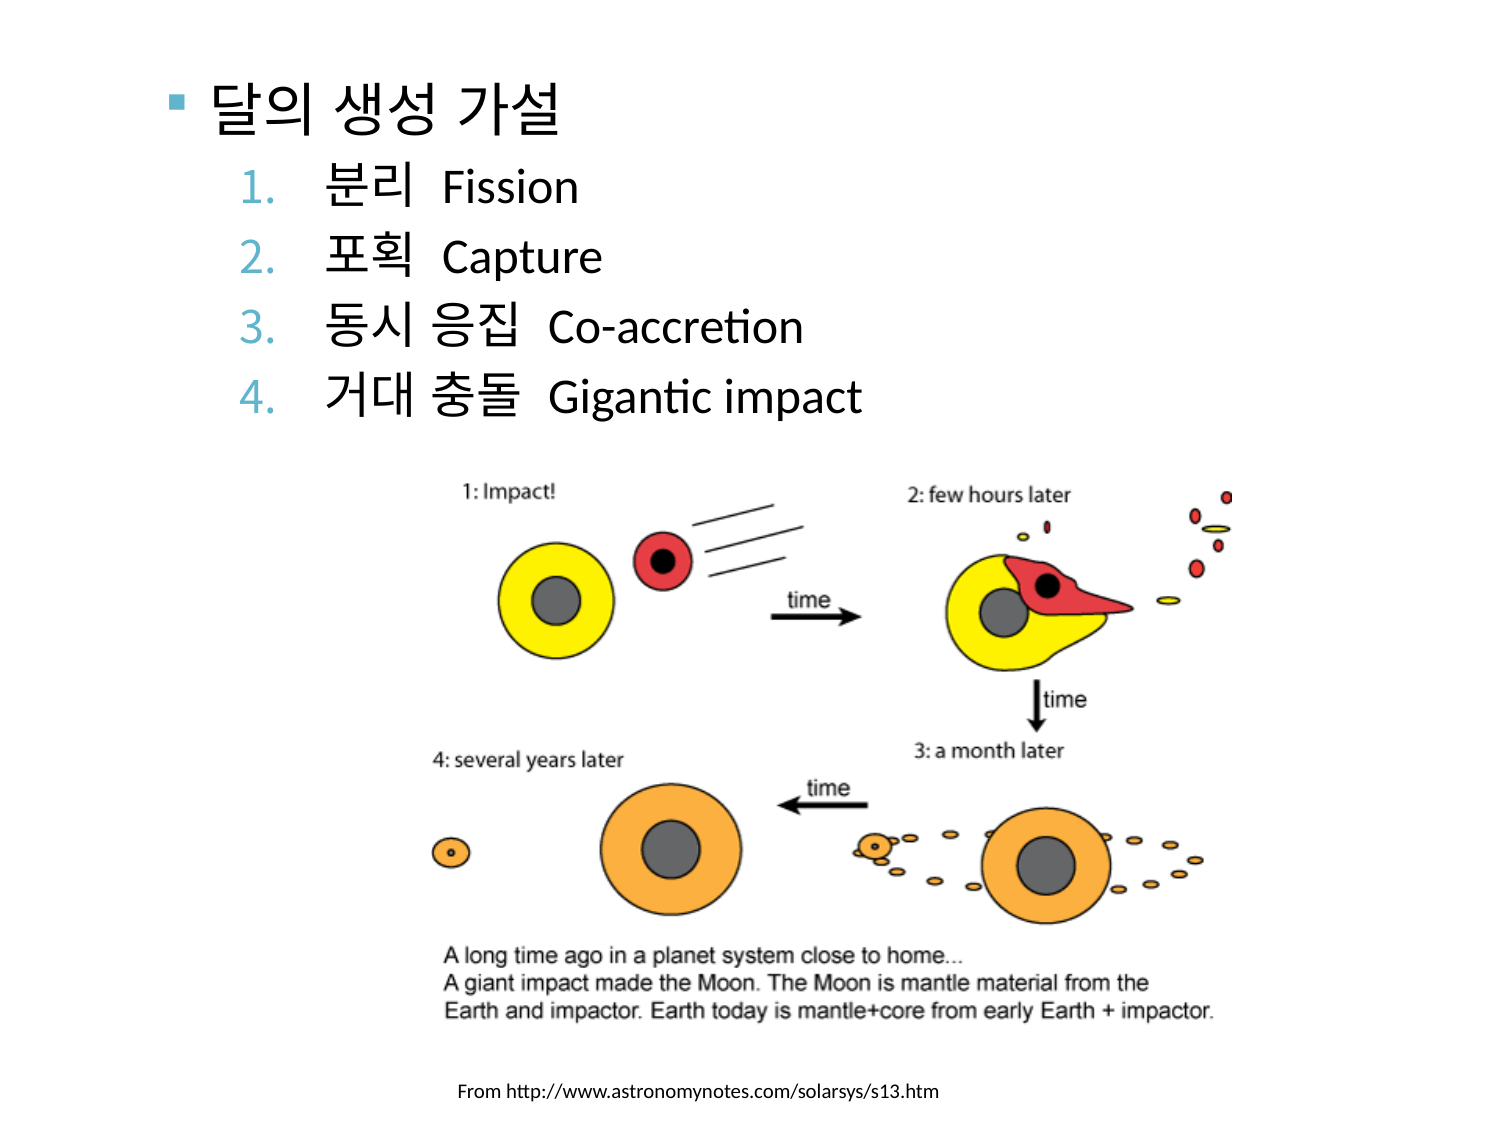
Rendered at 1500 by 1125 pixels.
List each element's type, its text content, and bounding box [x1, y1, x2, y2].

text_box 달의 생성 가설 분리 Fission 포획 Capture 동시 응집 Co-accretion 거대 충돌 Gigantic impact [74, 66, 1425, 1071]
picture [431, 479, 1232, 1026]
text_box From http://www.astronomynotes.com/solarsys/s13.htm [442, 1070, 1193, 1111]
